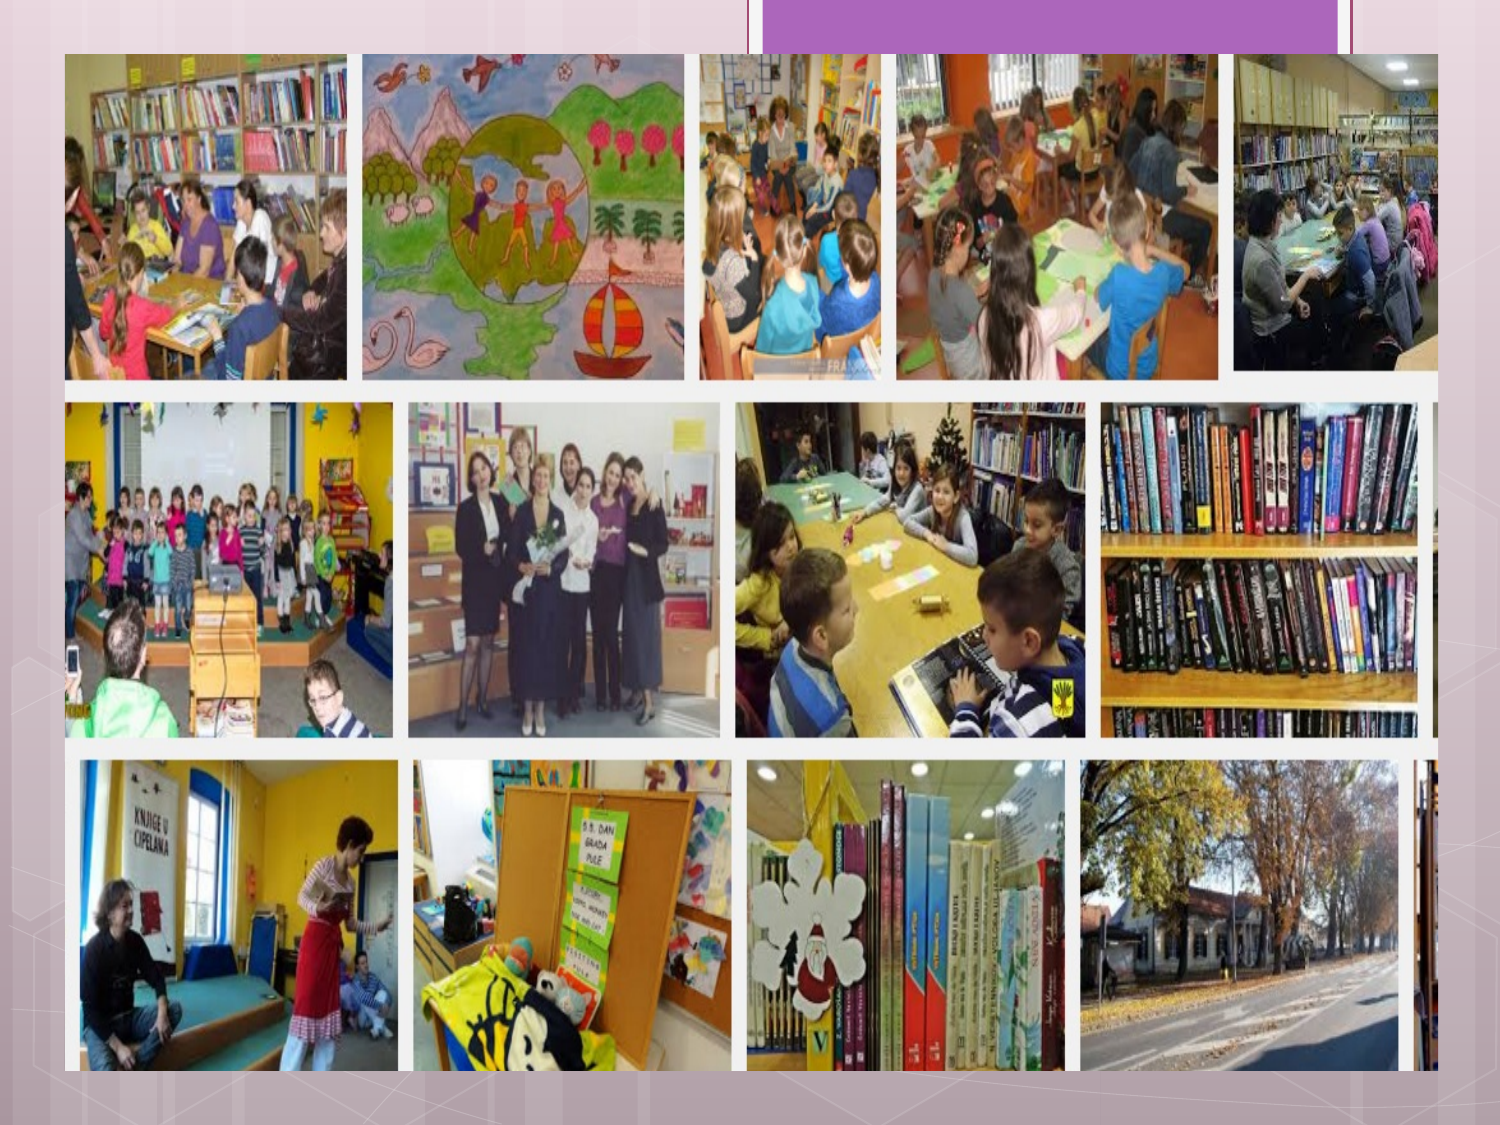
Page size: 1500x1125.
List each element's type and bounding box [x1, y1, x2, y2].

list [64, 54, 1439, 1071]
